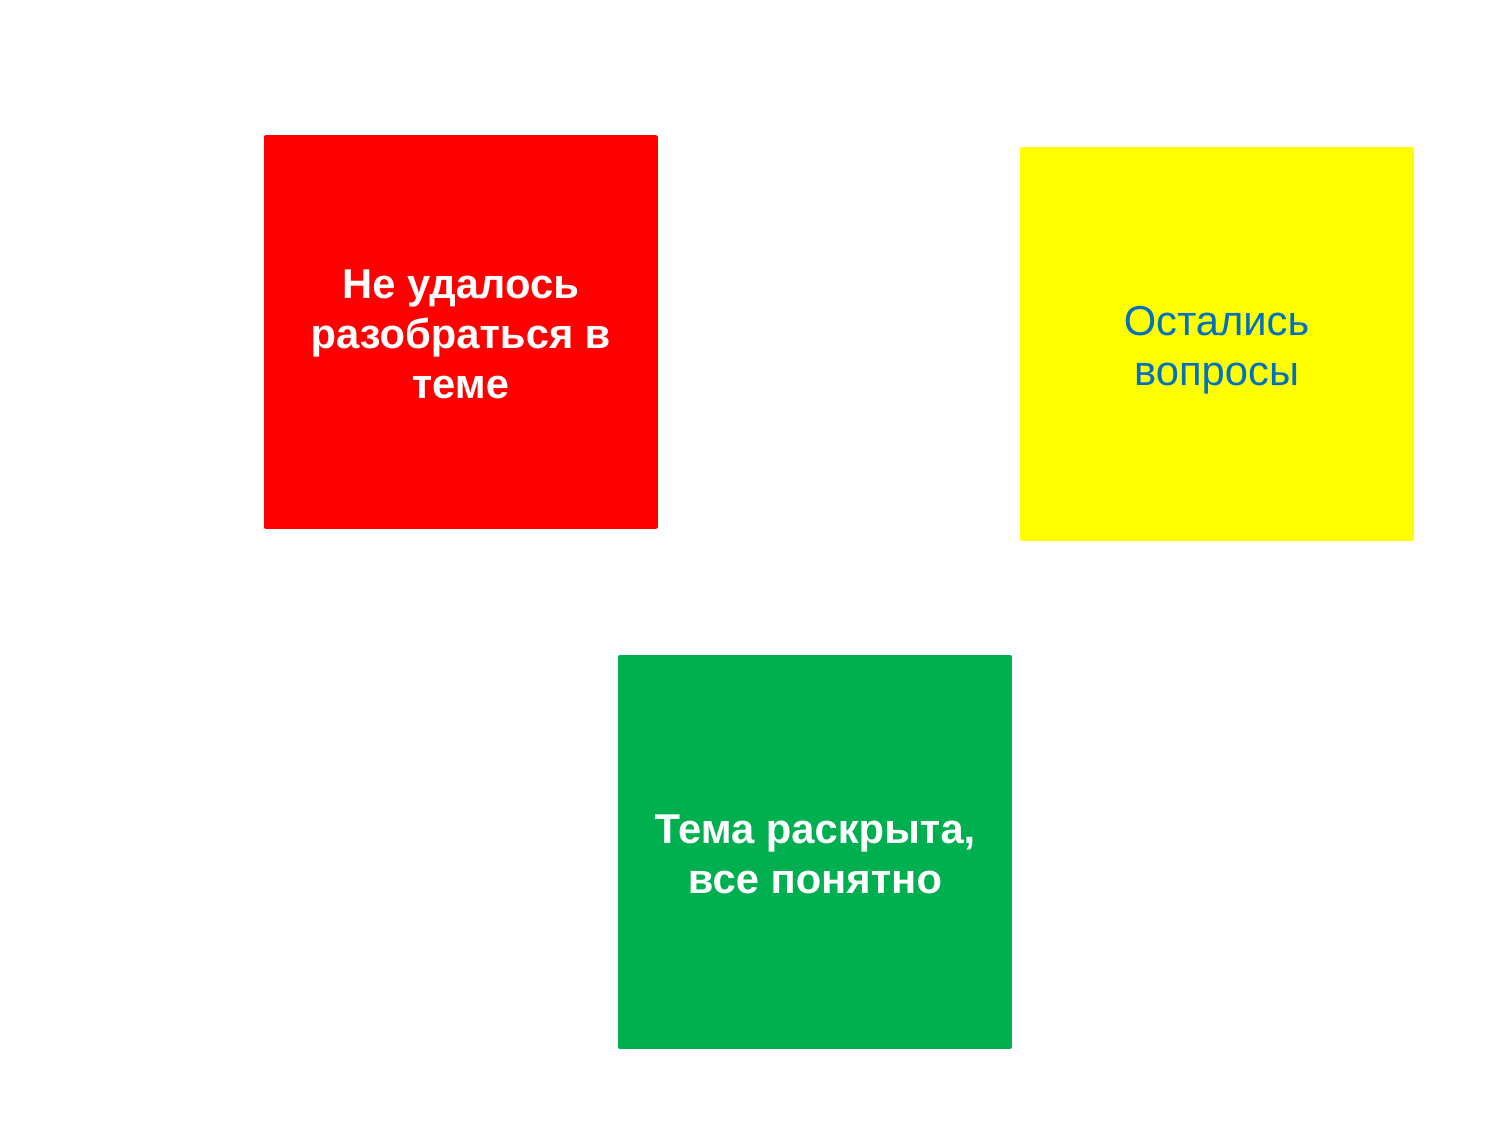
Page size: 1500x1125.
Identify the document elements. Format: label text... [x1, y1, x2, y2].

text_box Не удалось разобраться в теме [264, 135, 658, 529]
text_box Тема раскрыта, все понятно [618, 655, 1012, 1049]
text_box Остались вопросы [1020, 147, 1414, 541]
